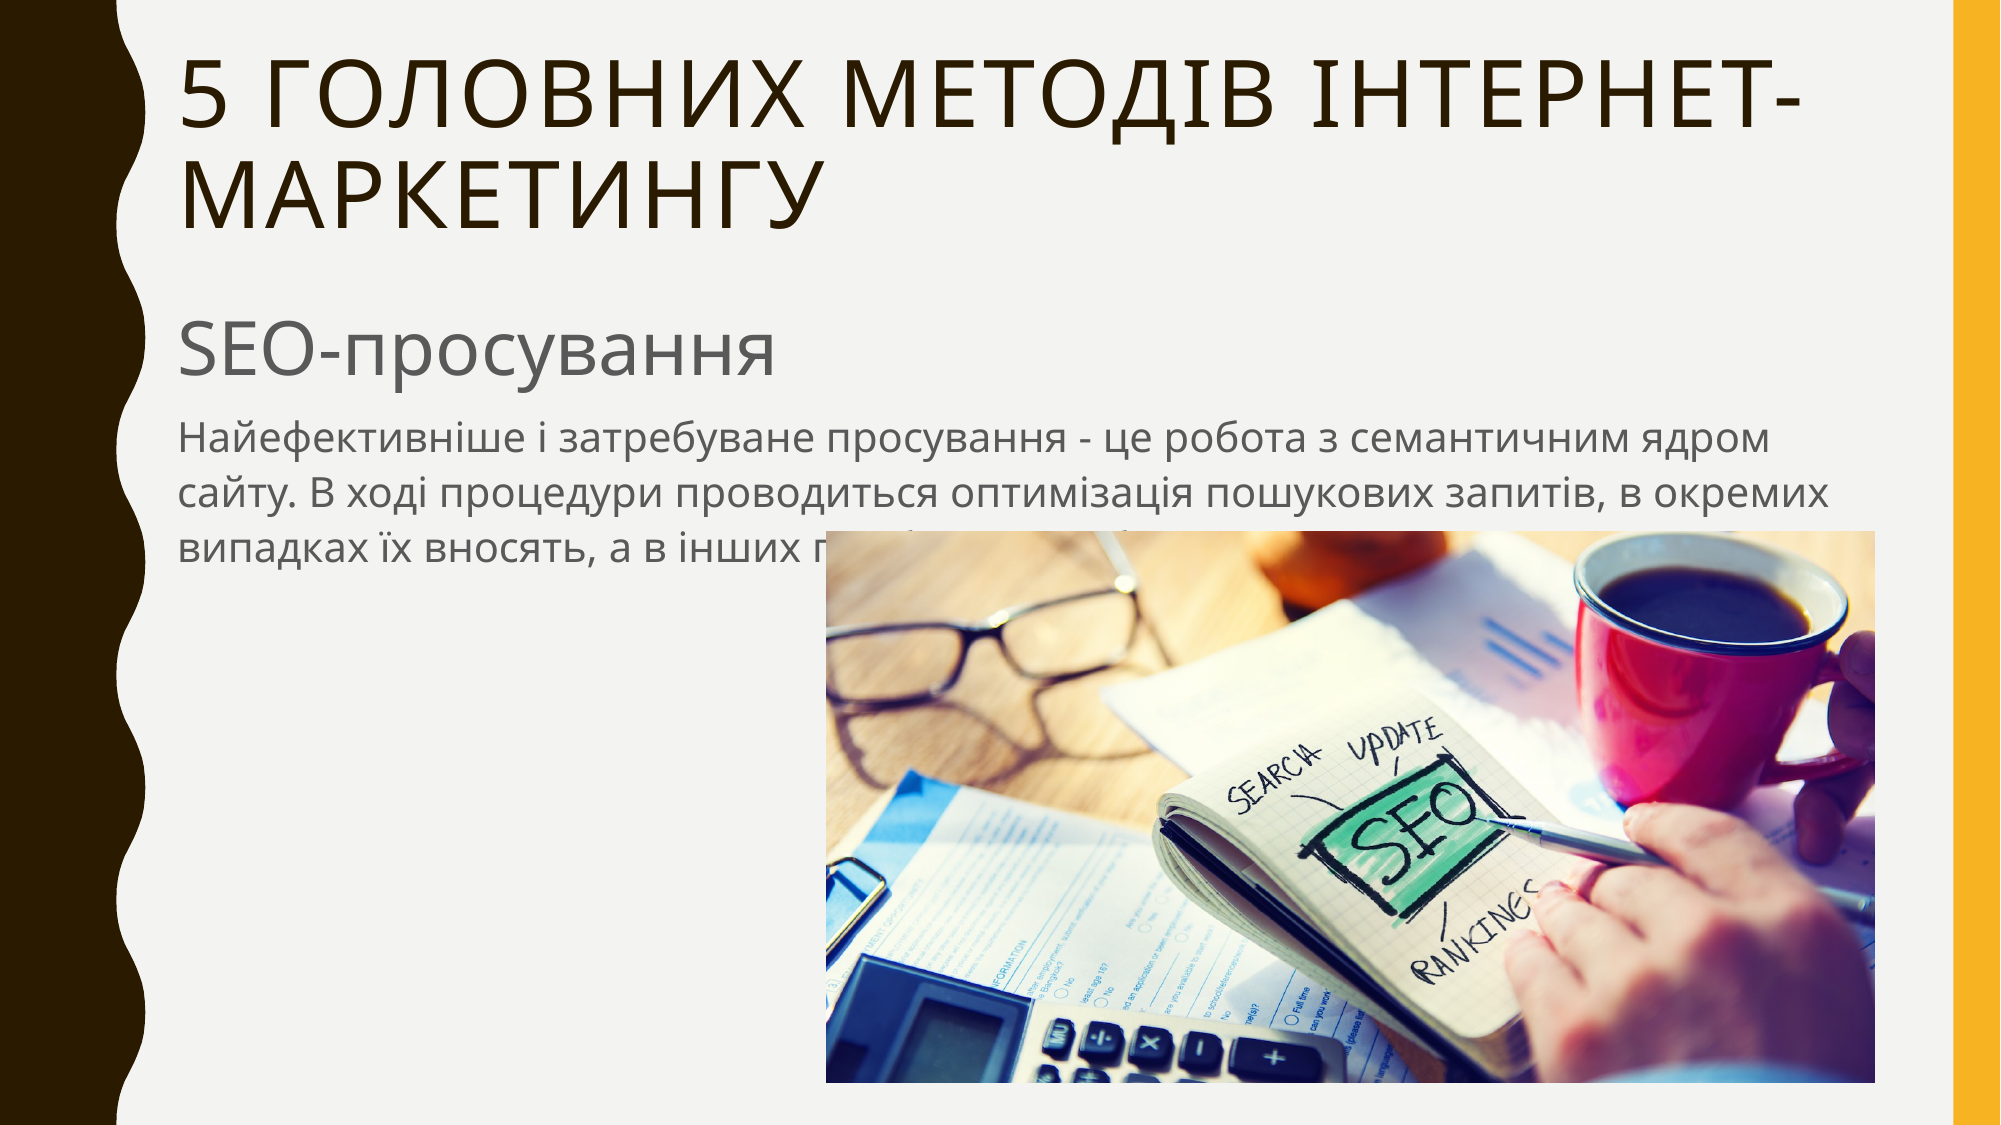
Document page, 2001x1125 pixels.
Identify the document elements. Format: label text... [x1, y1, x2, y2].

picture [825, 531, 1875, 1083]
list SEO-просування Найефективніше і затребуване просування - це робота з семантичним ядром сайту. В ході процедури проводиться оптимізація пошукових запитів, в окремих випадках їх вносять, а в інших прибирають або змінюють. [162, 284, 1875, 976]
title 5 головних методів інтернет-маркетингу [162, 39, 1929, 257]
